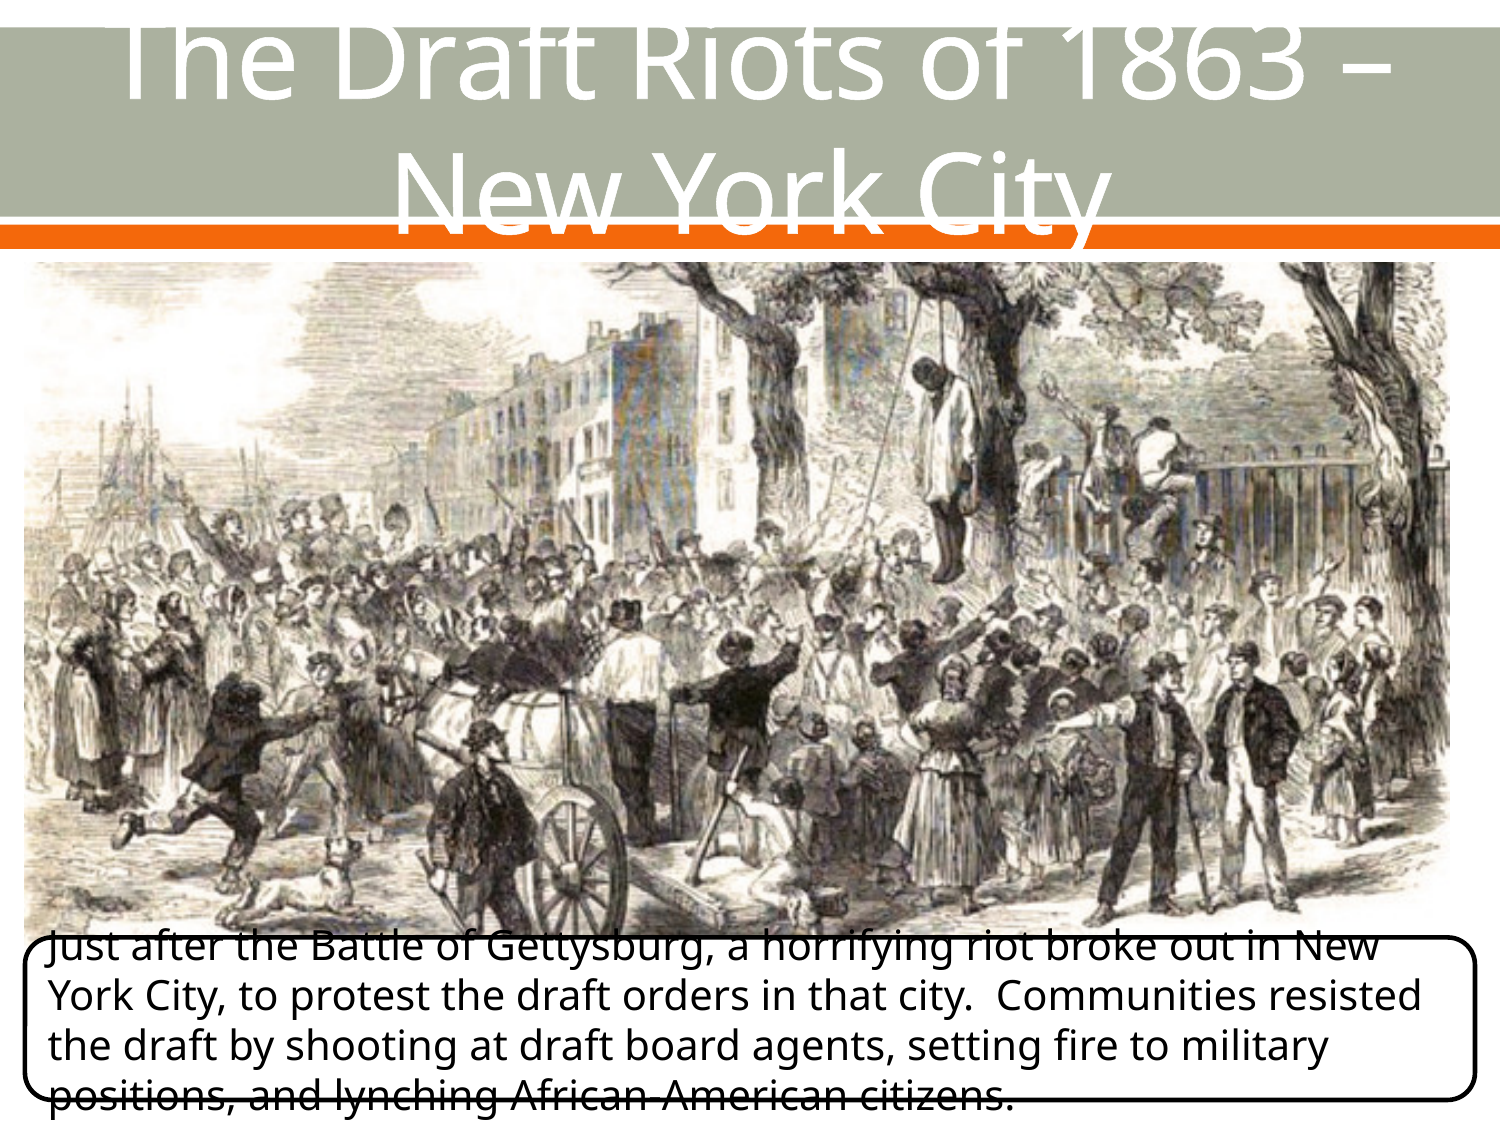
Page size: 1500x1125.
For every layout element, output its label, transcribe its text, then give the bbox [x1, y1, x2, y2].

title The Draft Riots of 1863 – New York City [75, 29, 1425, 213]
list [24, 262, 1450, 1013]
text_box Just after the Battle of Gettysburg, a horrifying riot broke out in New York City, to protest the draft orders in that city. Communities resisted the draft by shooting at draft board agents, setting fire to military positions, and lynching African-American citizens. [22, 936, 1478, 1103]
